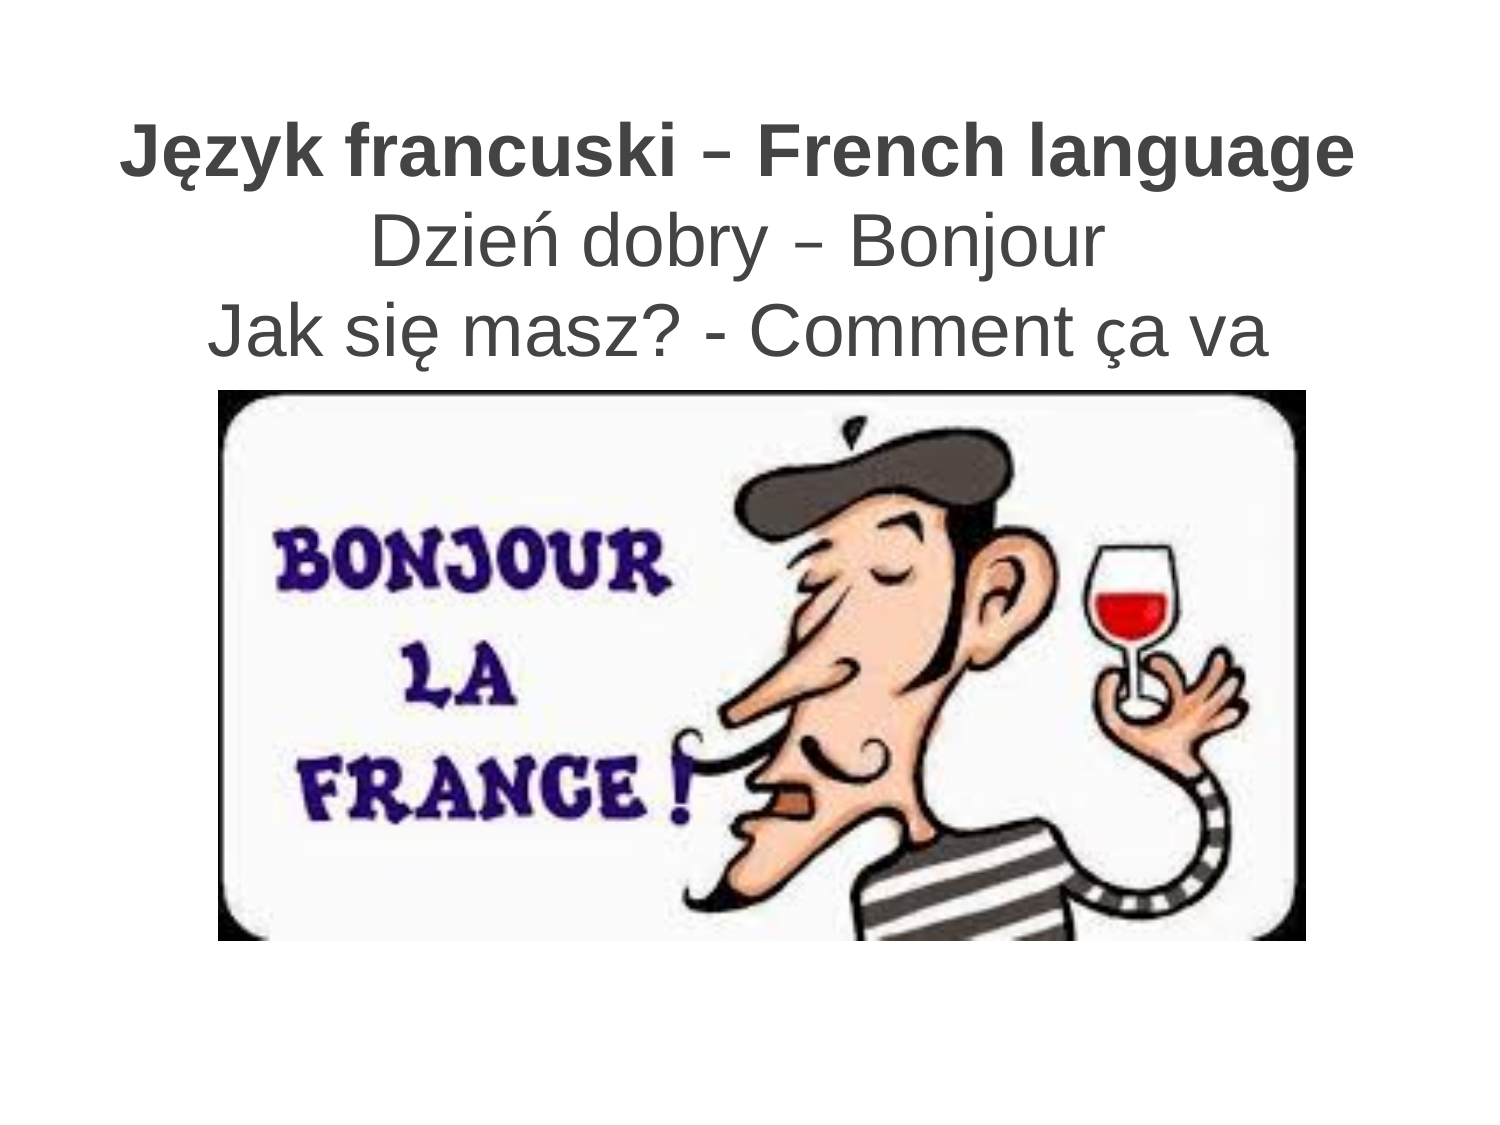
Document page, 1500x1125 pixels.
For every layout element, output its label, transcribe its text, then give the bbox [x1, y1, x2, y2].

picture [218, 390, 1306, 941]
text_box Język francuski – French language Dzień dobry – Bonjour Jak się masz? - Comment ça va [100, 93, 1376, 379]
